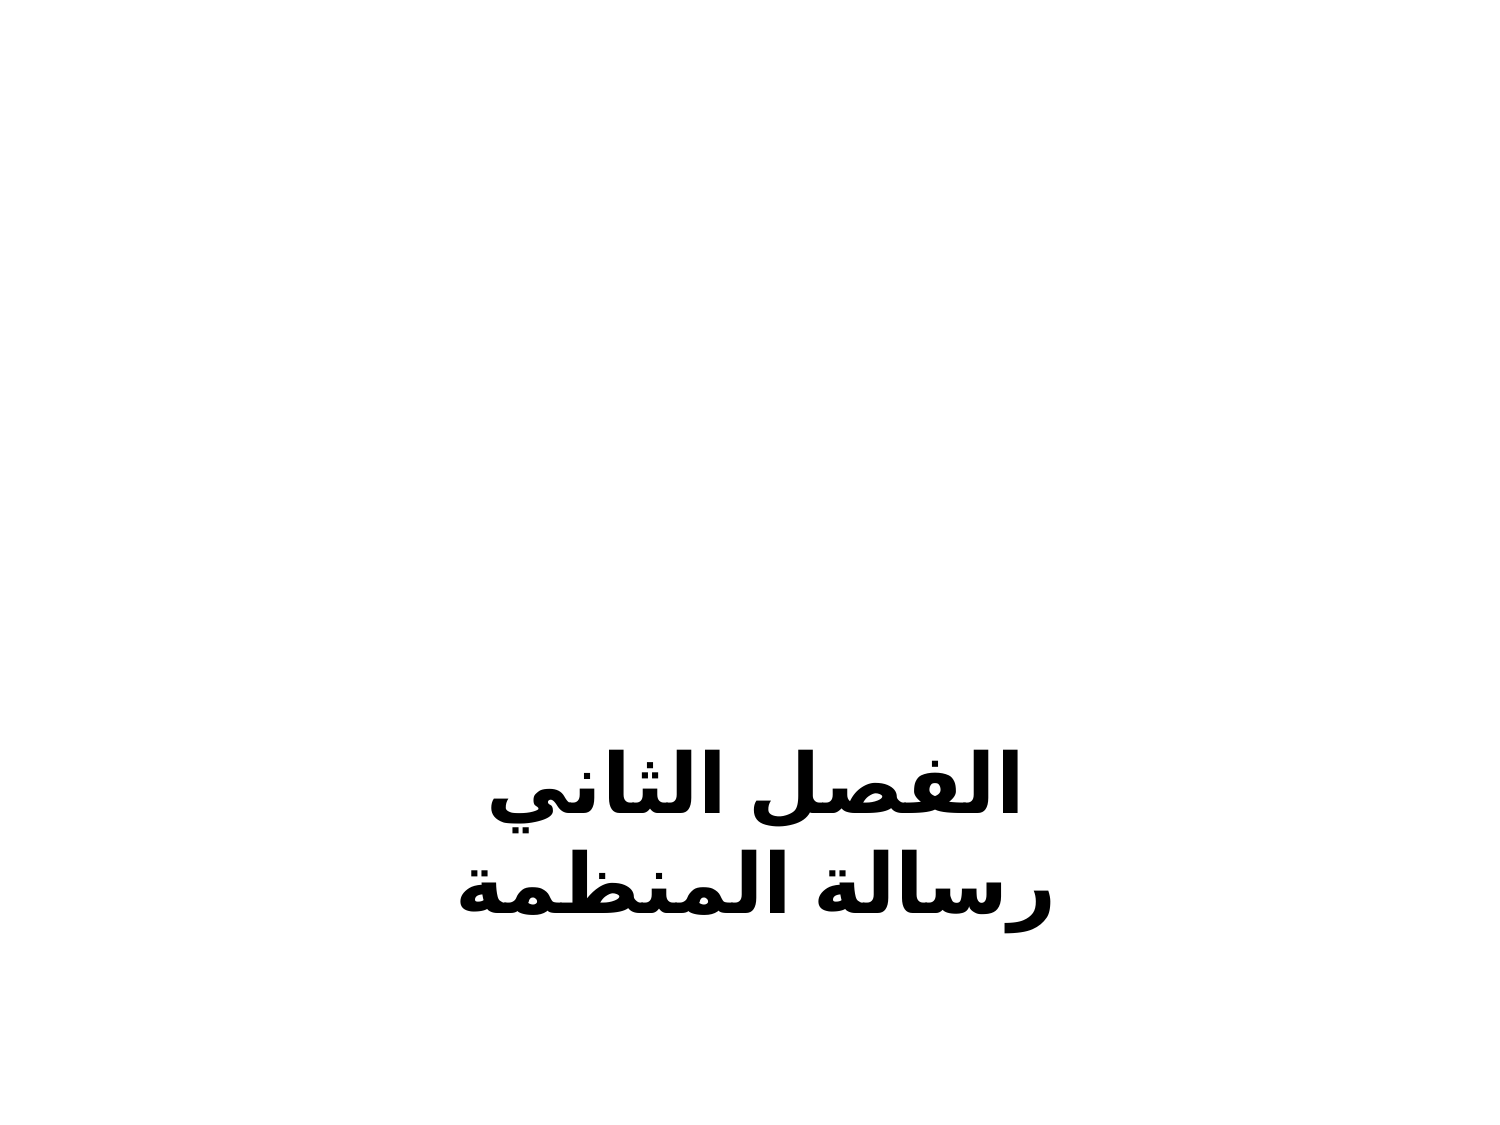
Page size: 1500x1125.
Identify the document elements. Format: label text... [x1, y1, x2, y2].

title الفصل الثاني رسالة المنظمة [118, 722, 1394, 947]
